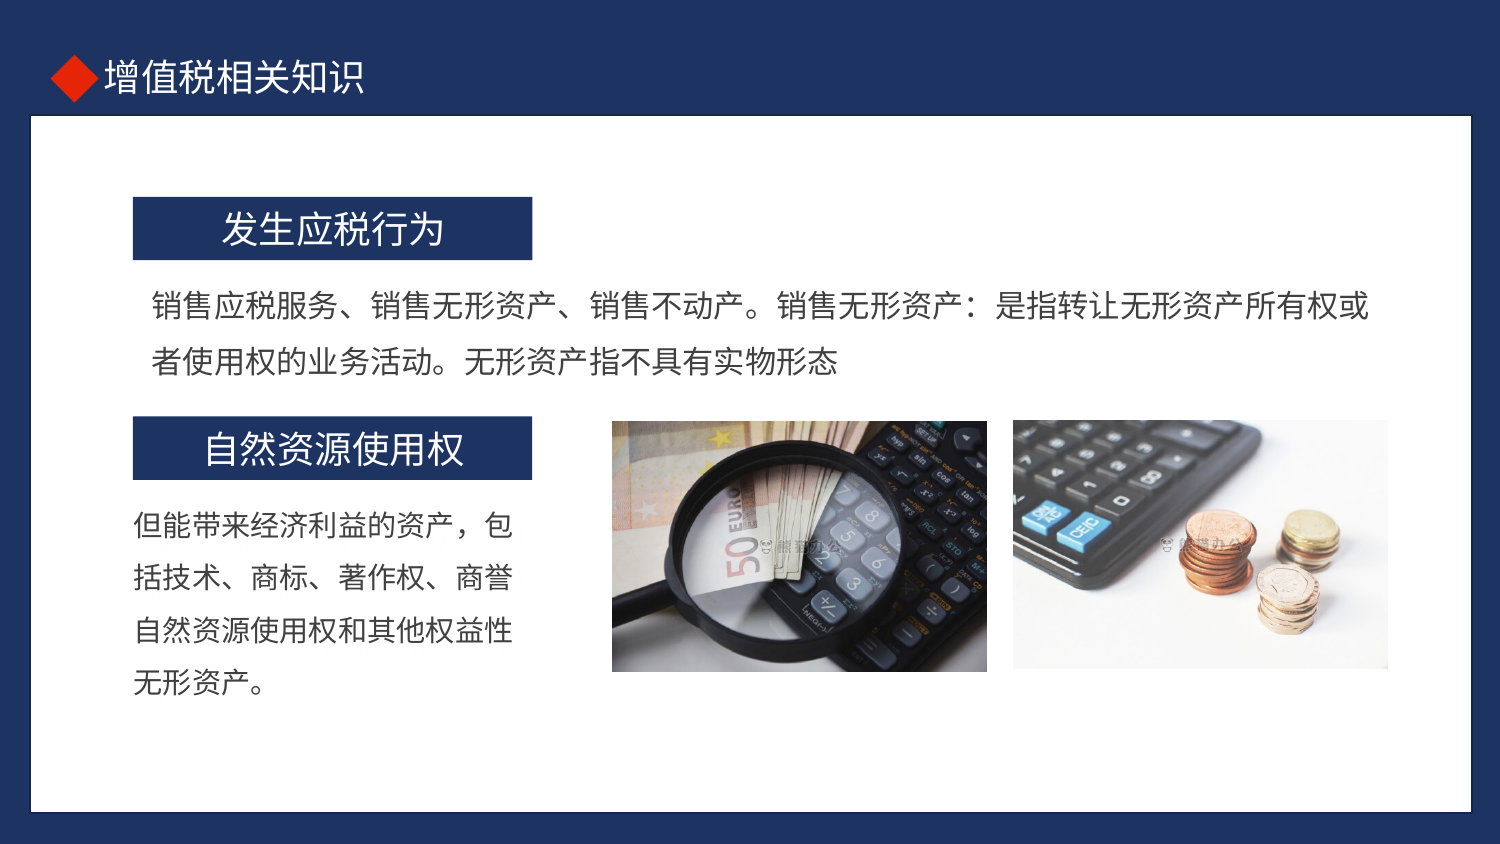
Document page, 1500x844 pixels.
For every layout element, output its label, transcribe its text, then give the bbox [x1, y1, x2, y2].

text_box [132, 196, 533, 261]
text_box 但能带来经济利益的资产，包括技术、商标、著作权、商誉自然资源使用权和其他权益性无形资产。 [118, 482, 549, 707]
picture [1013, 420, 1388, 669]
picture [612, 421, 987, 672]
text_box 销售应税服务、销售无形资产、销售不动产。销售无形资产：是指转让无形资产所有权或者使用权的业务活动。无形资产指不具有实物形态 [136, 260, 1413, 388]
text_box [132, 416, 533, 480]
